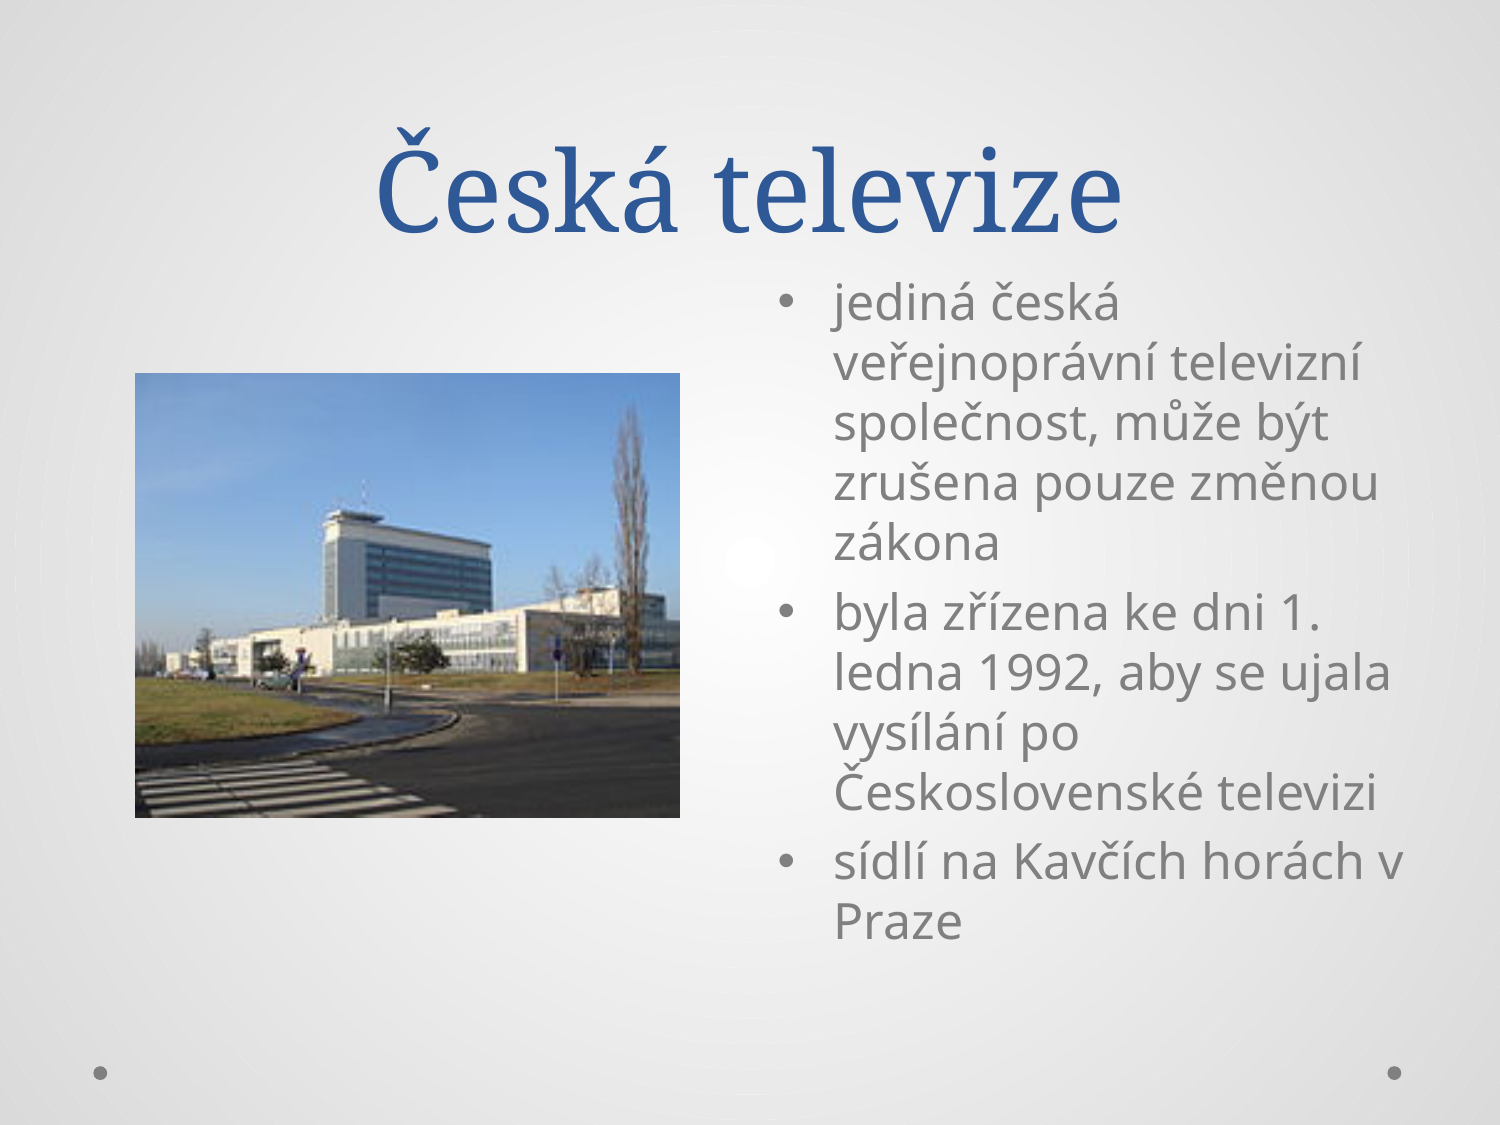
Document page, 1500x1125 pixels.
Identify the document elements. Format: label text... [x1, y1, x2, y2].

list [135, 373, 680, 818]
title Česká televize [75, 0, 1425, 263]
list jediná česká veřejnoprávní televizní společnost, může být zrušena pouze změnou zákona byla zřízena ke dni 1. ledna 1992, aby se ujala vysílání po Československé televizi sídlí na Kavčích horách v Praze [762, 262, 1425, 1005]
